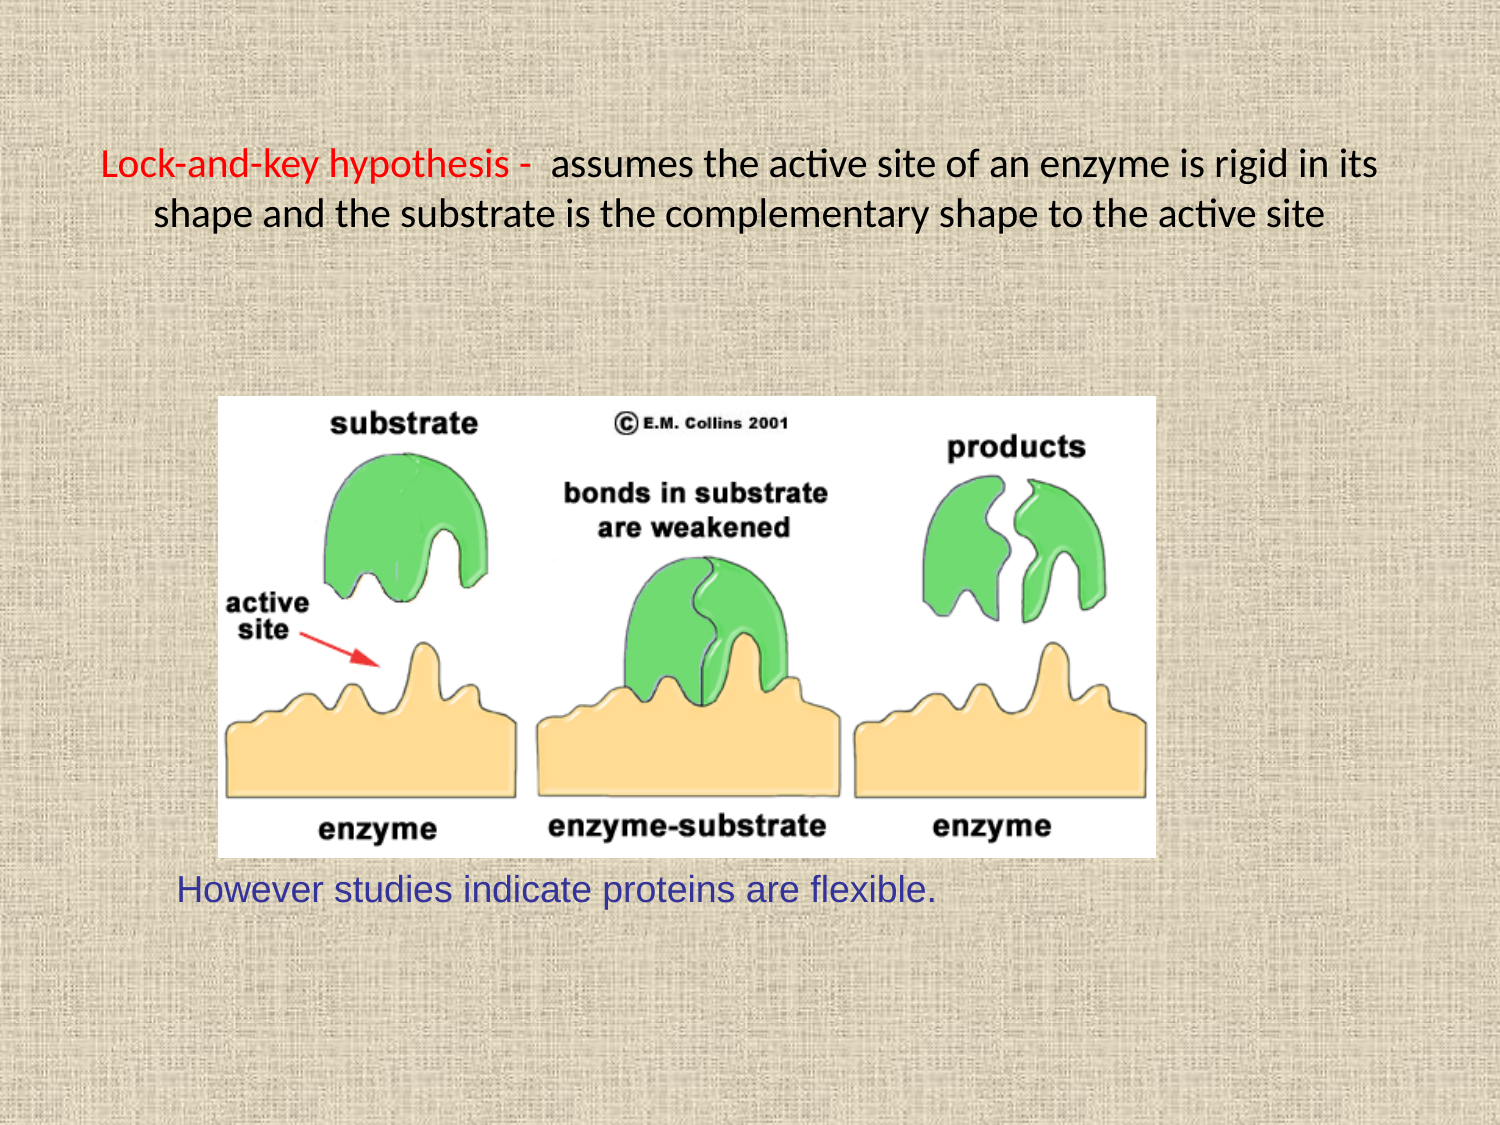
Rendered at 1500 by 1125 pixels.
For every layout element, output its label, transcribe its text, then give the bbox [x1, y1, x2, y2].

picture [0, 0, 1500, 1125]
text_box However studies indicate proteins are flexible. [161, 857, 953, 918]
title Lock-and-key hypothesis - assumes the active site of an enzyme is rigid in its shape and the substrate is the complementary shape to the active site [64, 127, 1415, 244]
